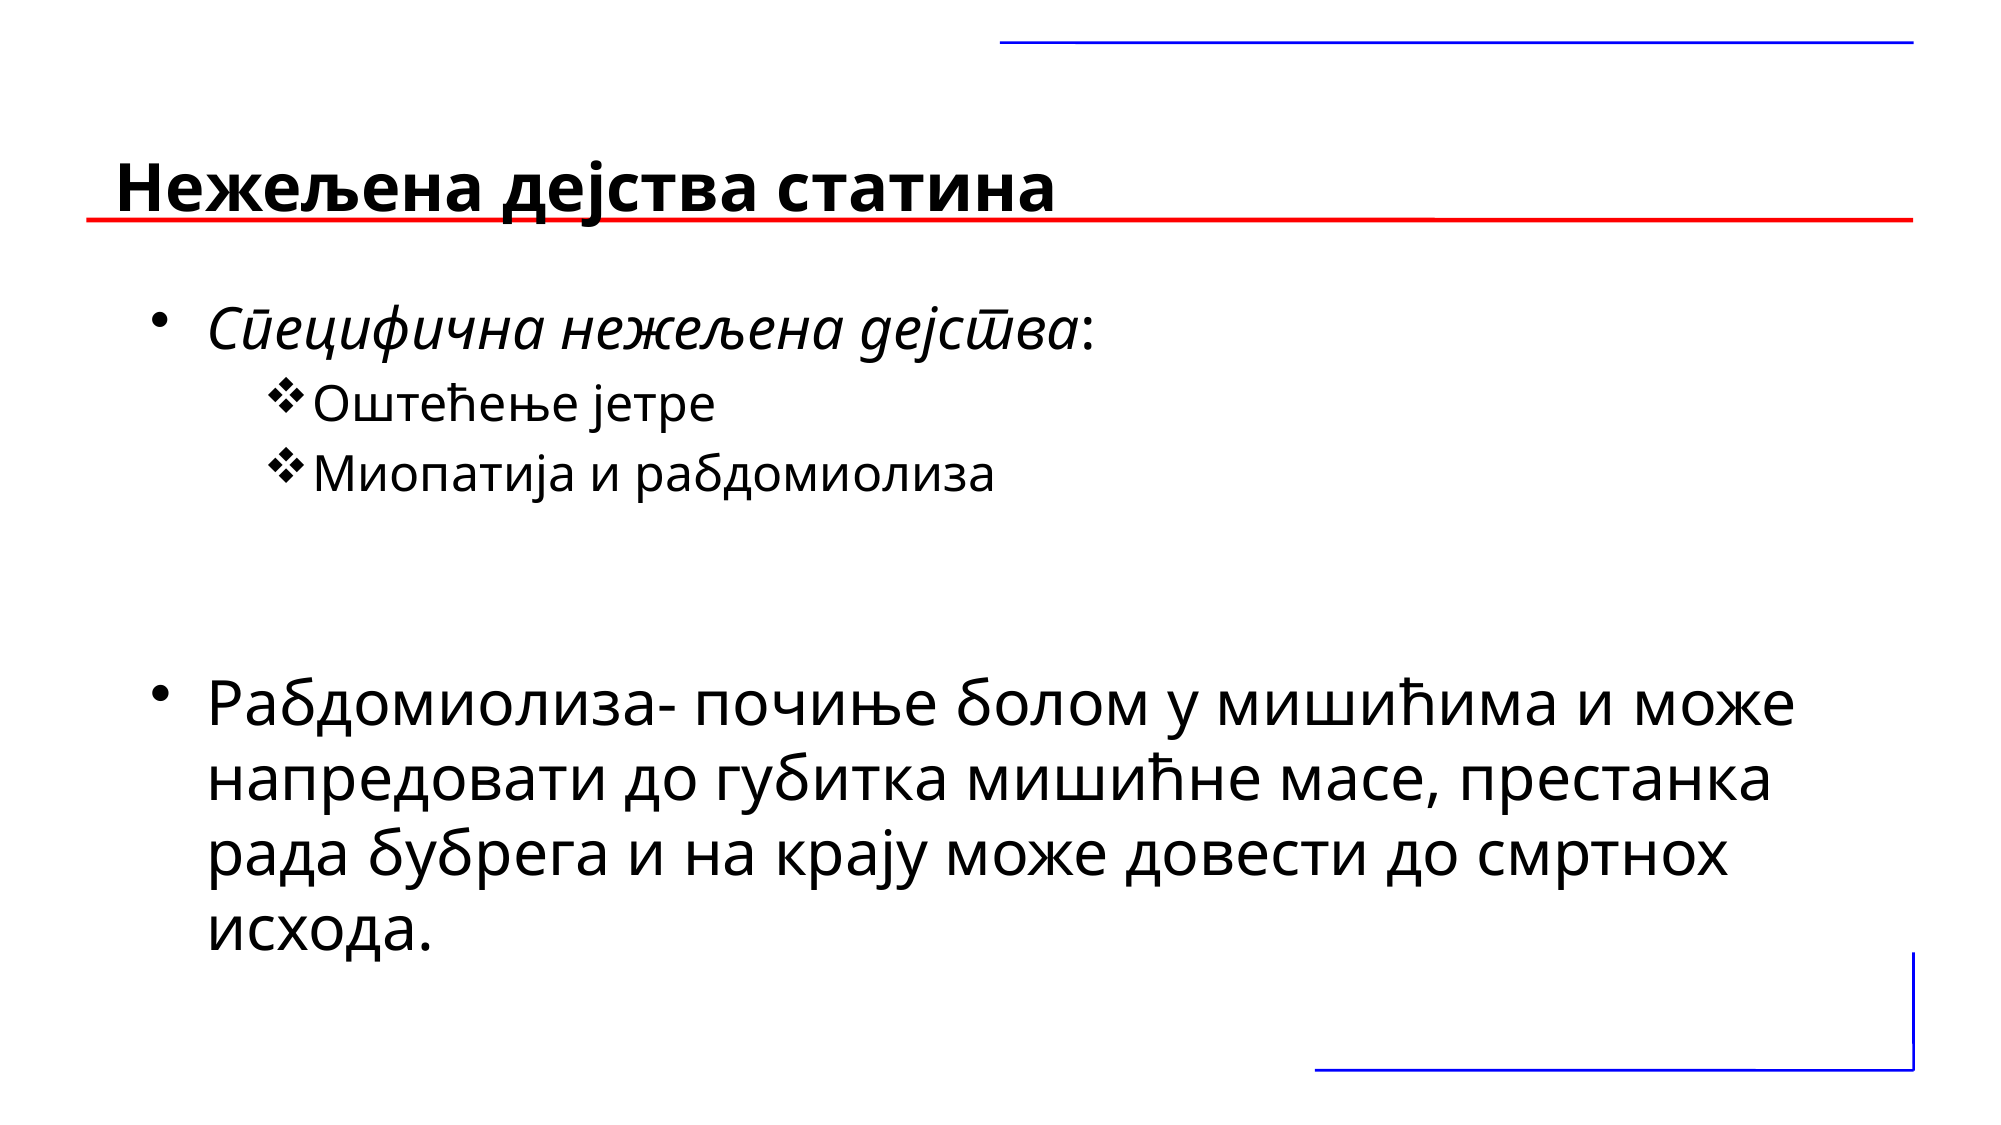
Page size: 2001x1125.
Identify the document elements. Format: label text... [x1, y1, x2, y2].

list Специфична нежељена дејства: Оштећење јетре Миопатија и рабдомиолиза Рабдомиолиза- почиње болом у мишићима и може напредовати до губитка мишићне масе, престанка рада бубрега и на крају може довести до смртнох исхода. [135, 197, 1898, 1072]
title Нежељена дејства статина [99, 20, 1898, 233]
